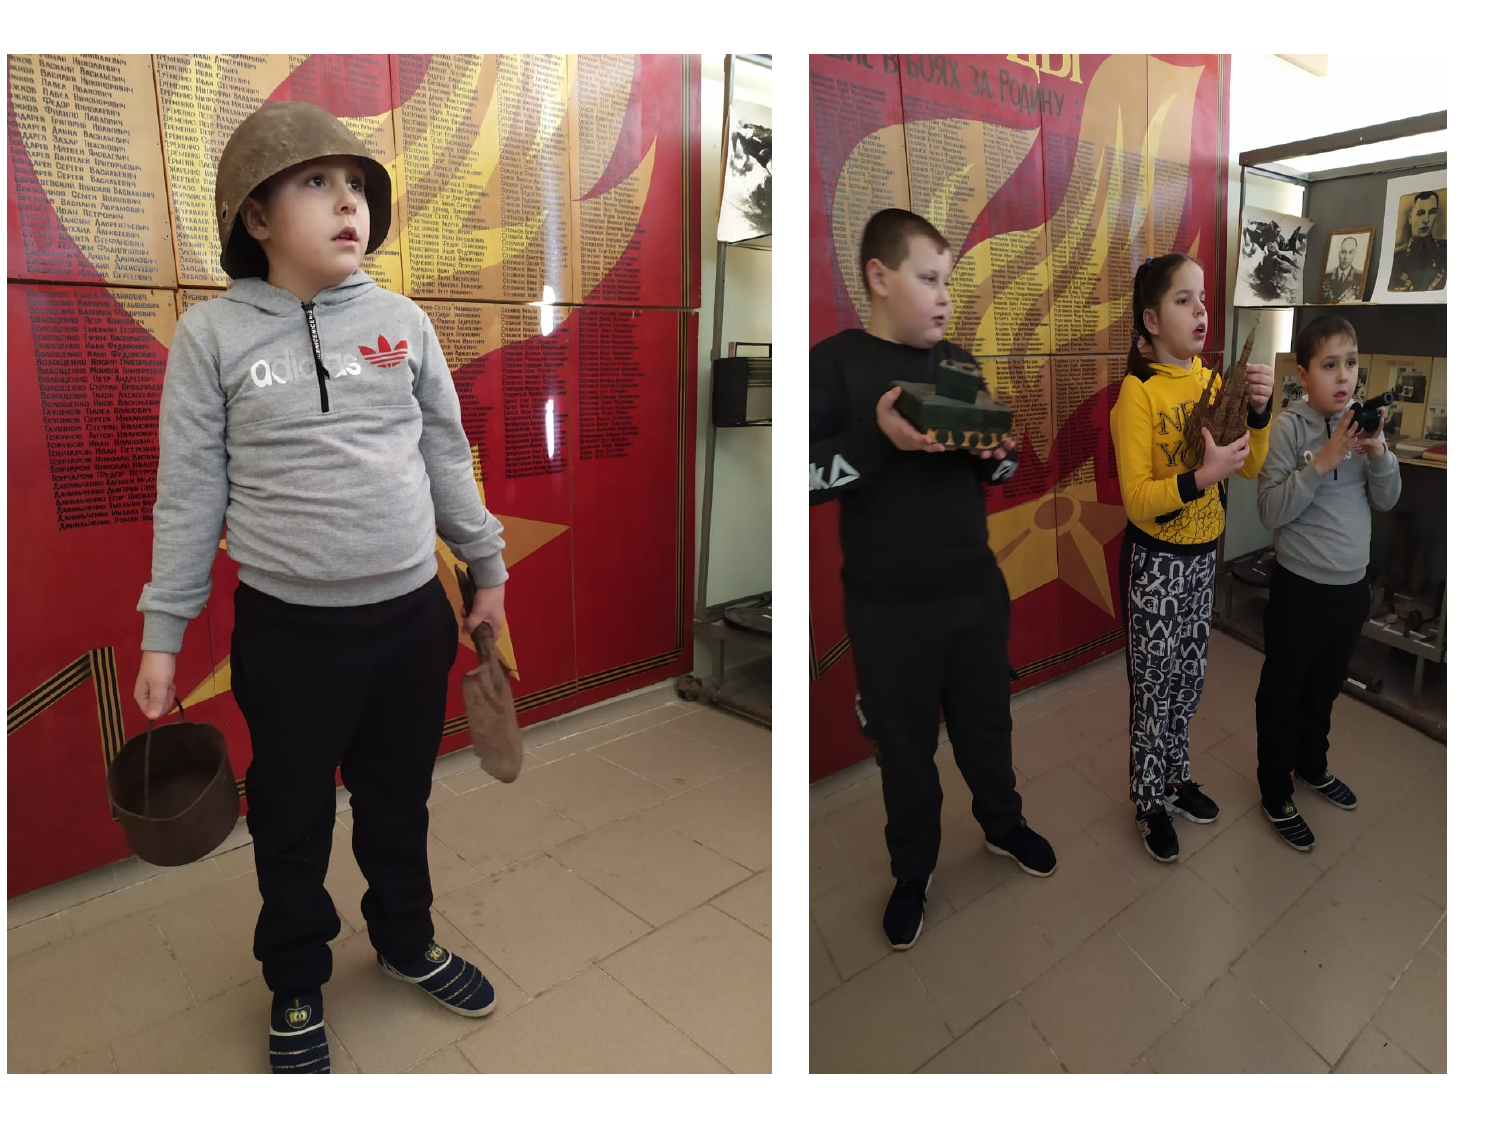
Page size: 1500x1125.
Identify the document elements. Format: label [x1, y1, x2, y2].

picture [808, 54, 1448, 1074]
picture [7, 54, 772, 1074]
